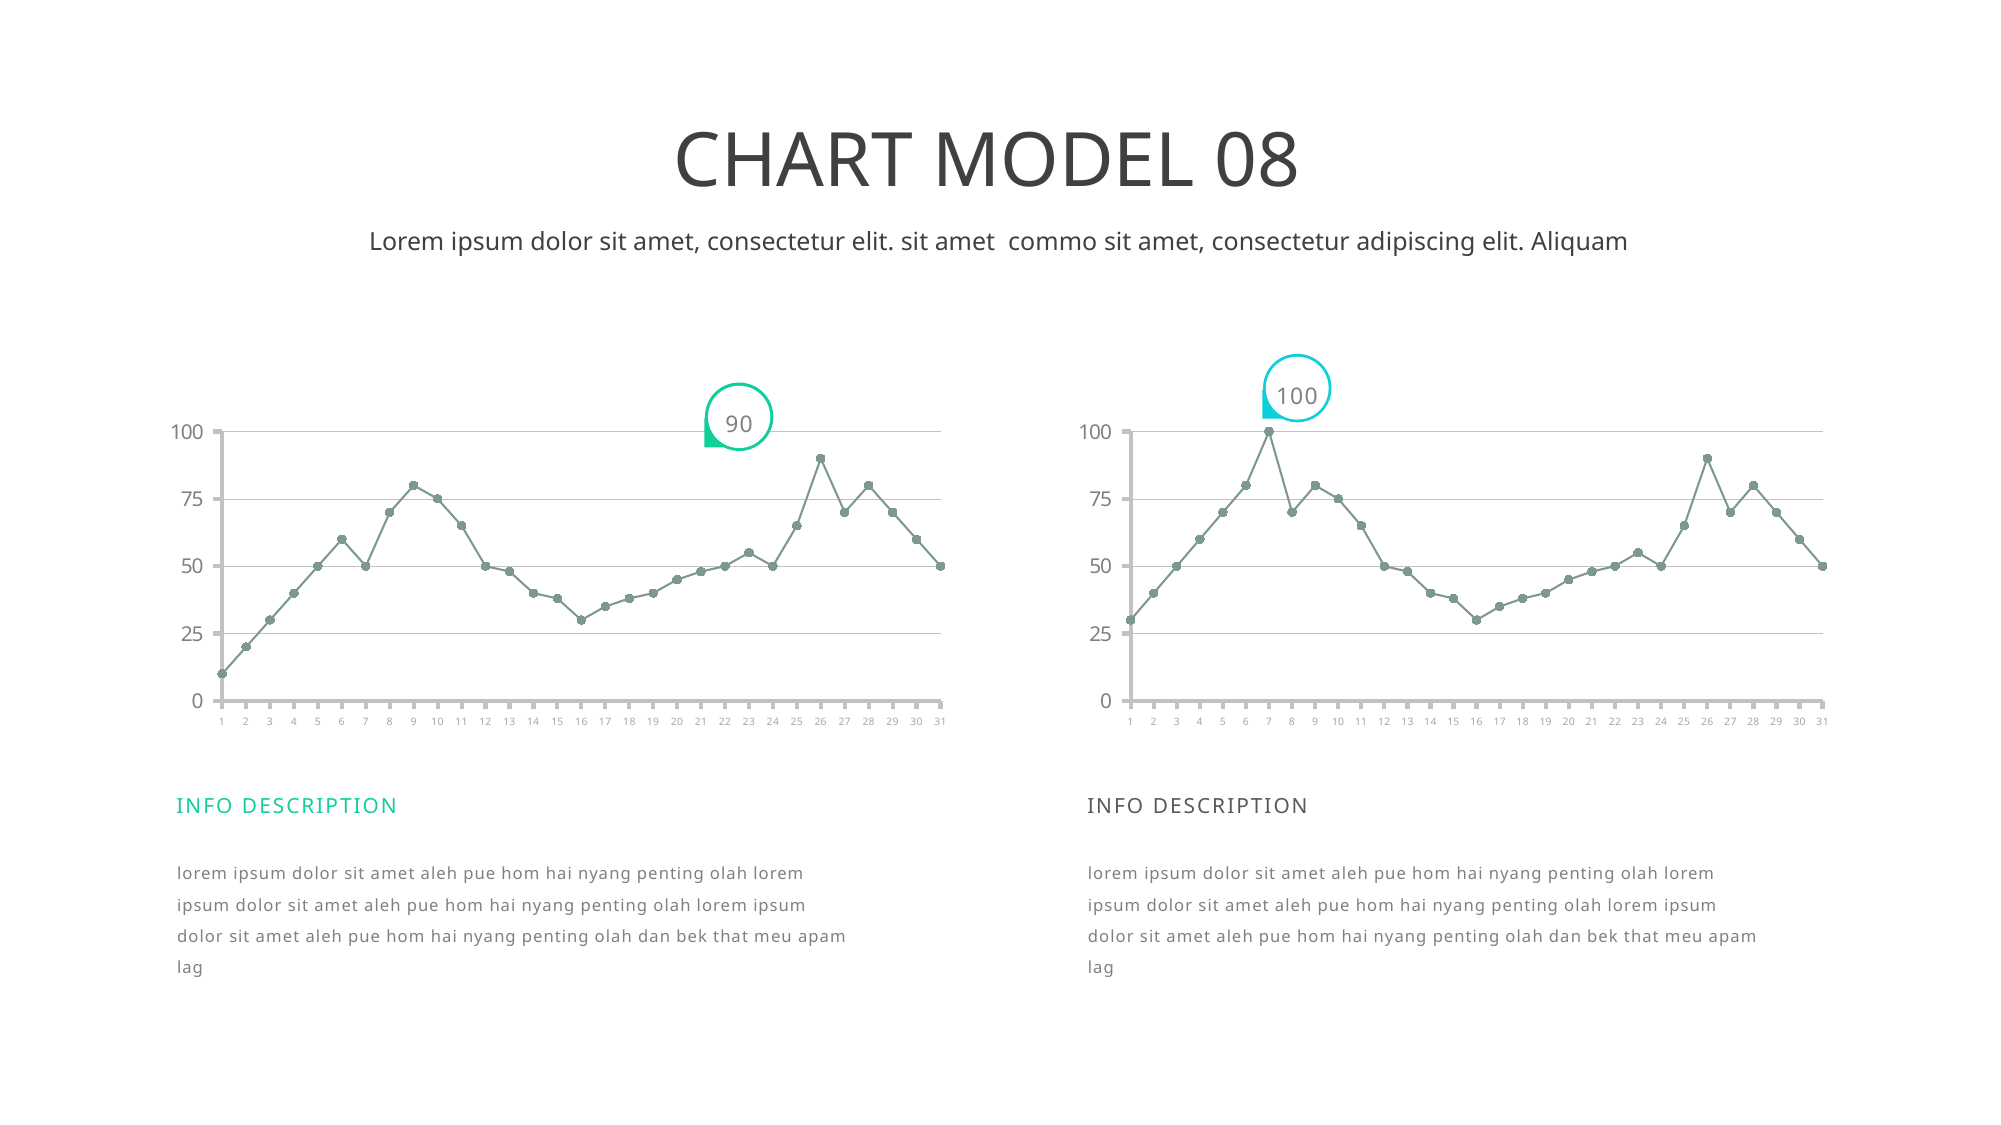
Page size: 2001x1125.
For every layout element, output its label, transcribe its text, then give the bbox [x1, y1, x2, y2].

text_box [1259, 353, 1334, 423]
text_box lorem ipsum dolor sit amet aleh pue hom hai nyang penting olah lorem ipsum dolor sit amet aleh pue hom hai nyang penting olah lorem ipsum dolor sit amet aleh pue hom hai nyang penting olah dan bek that meu apam lag [1083, 847, 1771, 982]
text_box Lorem ipsum dolor sit amet, consectetur elit. sit amet commo sit amet, consectetur adipiscing elit. Aliquam [341, 202, 1659, 263]
text_box lorem ipsum dolor sit amet aleh pue hom hai nyang penting olah lorem ipsum dolor sit amet aleh pue hom hai nyang penting olah lorem ipsum dolor sit amet aleh pue hom hai nyang penting olah dan bek that meu apam lag [172, 847, 860, 982]
text_box Info Description [1083, 783, 1432, 823]
text_box Info Description [172, 783, 521, 823]
chart [1070, 417, 1830, 730]
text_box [702, 382, 777, 452]
chart [160, 417, 948, 730]
text_box CHART MODEL 08 [506, 66, 1469, 202]
